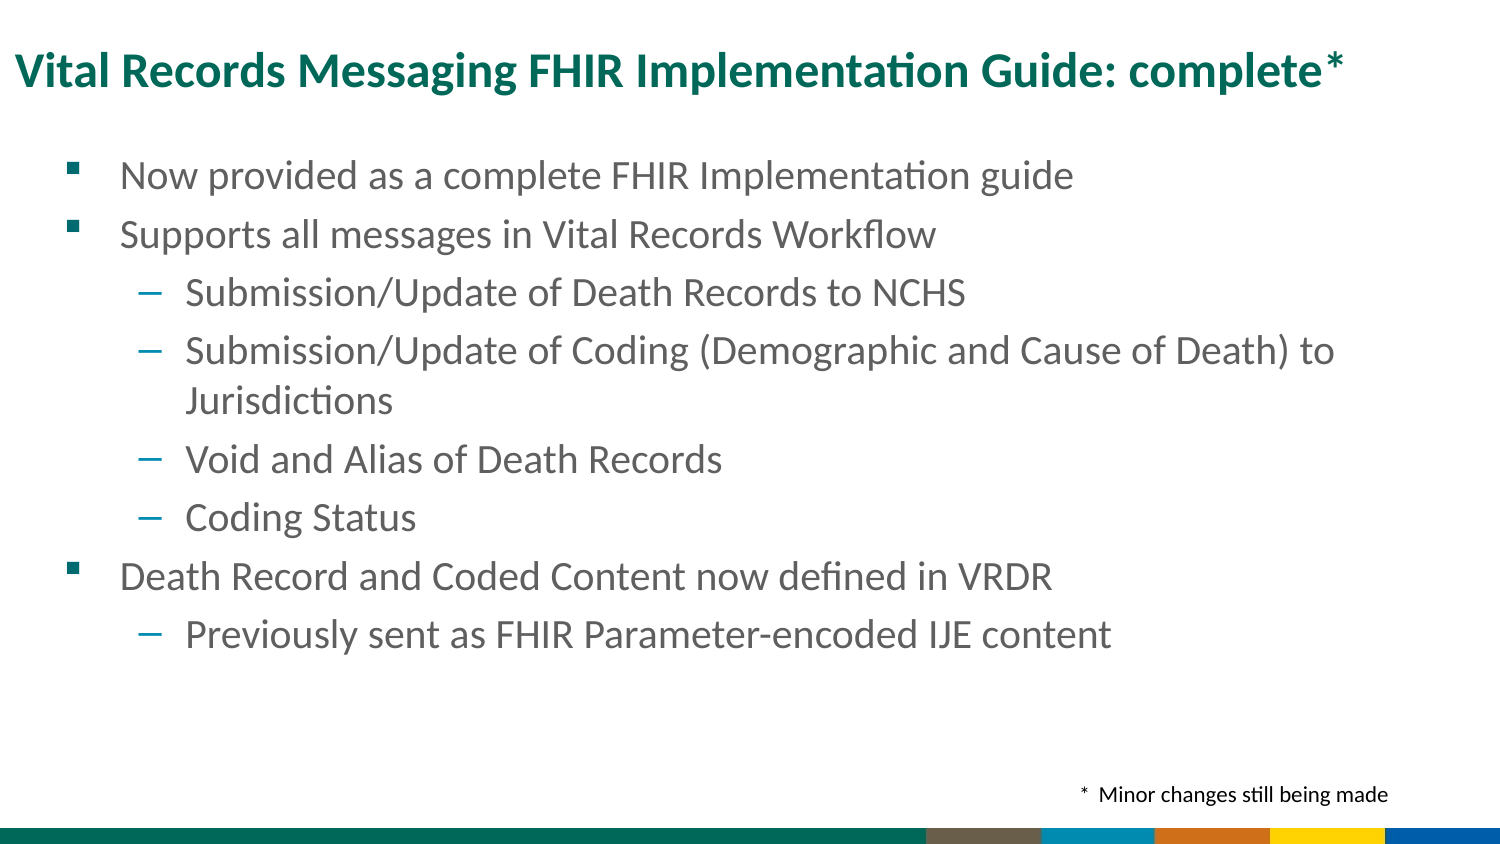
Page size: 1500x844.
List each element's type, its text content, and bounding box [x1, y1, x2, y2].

list Now provided as a complete FHIR Implementation guide Supports all messages in Vital Records Workflow Submission/Update of Death Records to NCHS Submission/Update of Coding (Demographic and Cause of Death) to Jurisdictions Void and Alias of Death Records Coding Status Death Record and Coded Content now defined in VRDR Previously sent as FHIR Parameter-encoded IJE content [48, 140, 1399, 689]
text_box Vital Records Messaging FHIR Implementation Guide: complete* [0, 0, 1500, 105]
picture [0, 828, 1042, 844]
picture [1154, 828, 1500, 844]
text_box * Minor changes still being made [1064, 757, 1404, 818]
